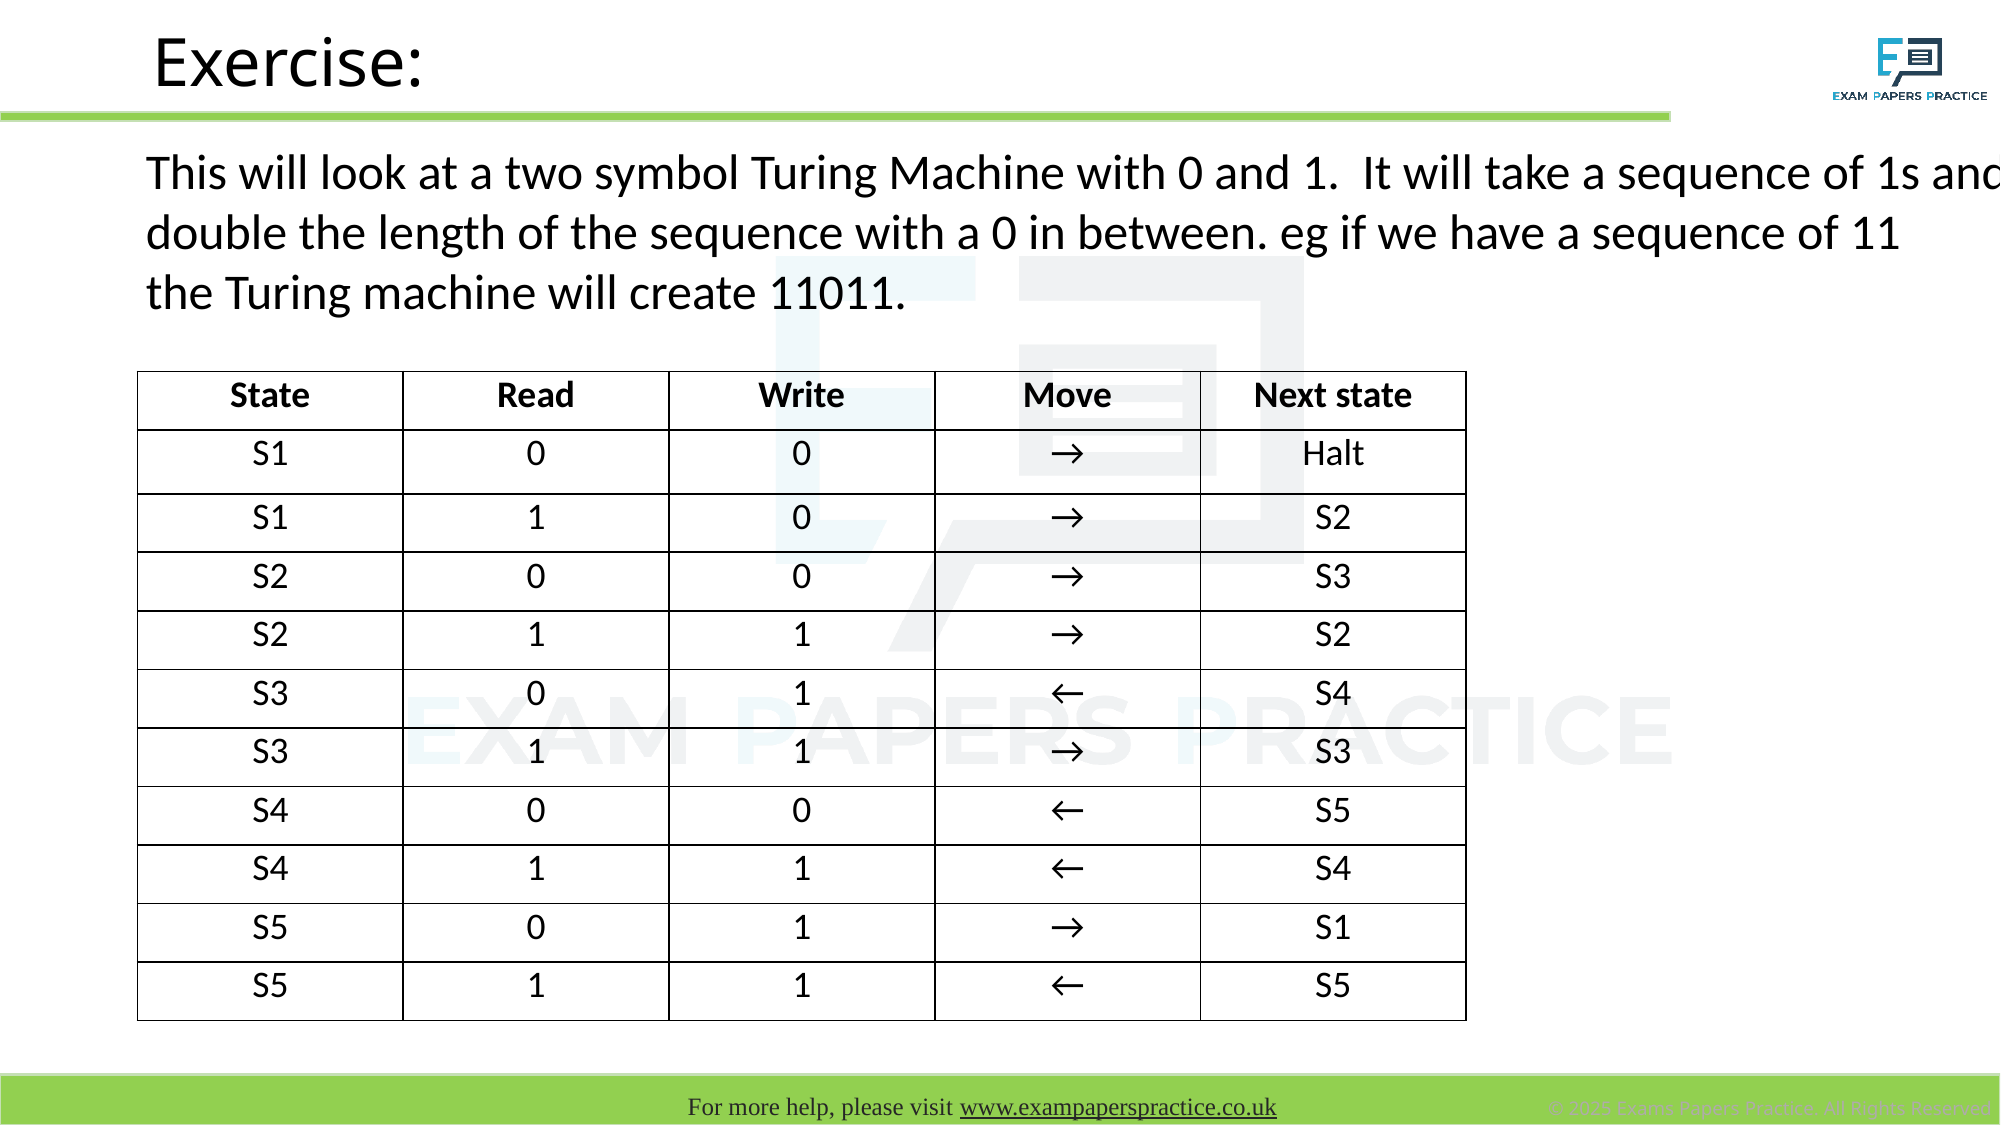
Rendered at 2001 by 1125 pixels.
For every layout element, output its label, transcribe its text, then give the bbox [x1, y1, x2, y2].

table_cell S4 [138, 787, 402, 844]
table_cell 0 [670, 495, 934, 551]
table_header State [138, 372, 402, 429]
table_cell S2 [1201, 495, 1465, 551]
table_cell 1 [404, 846, 668, 903]
table_cell S3 [1201, 729, 1465, 786]
table_cell S3 [1201, 553, 1465, 610]
table_cell 1 [670, 963, 934, 1020]
table_header Write [670, 372, 934, 429]
table_cell 0 [670, 431, 934, 493]
table_cell → [936, 495, 1200, 551]
table_cell S5 [138, 963, 402, 1020]
table_cell ← [936, 846, 1200, 903]
table_cell S5 [138, 904, 402, 961]
table_cell S1 [138, 431, 402, 493]
table_cell → [936, 904, 1200, 961]
table_cell S5 [1201, 787, 1465, 844]
table_cell 1 [404, 729, 668, 786]
table_cell → [936, 431, 1200, 493]
title Exercise: [137, 59, 1863, 70]
table_cell S5 [1201, 963, 1465, 1020]
table_cell S1 [1201, 904, 1465, 961]
table_cell S1 [138, 495, 402, 551]
table_cell 0 [670, 553, 934, 610]
table_cell 1 [670, 729, 934, 786]
table_cell 0 [670, 787, 934, 844]
table_cell 0 [404, 431, 668, 493]
table_header Next state [1201, 372, 1465, 429]
table_cell S3 [138, 729, 402, 786]
table_cell S2 [1201, 612, 1465, 669]
table_cell 0 [404, 670, 668, 727]
table_cell 1 [670, 904, 934, 961]
table_cell 1 [404, 963, 668, 1020]
table_cell S4 [1201, 670, 1465, 727]
table_cell 1 [670, 846, 934, 903]
table_cell S4 [1201, 846, 1465, 903]
table_cell 0 [404, 553, 668, 610]
table_cell S2 [138, 612, 402, 669]
table_header Read [404, 372, 668, 429]
table_cell → [936, 729, 1200, 786]
table_cell S2 [138, 553, 402, 610]
table_cell S4 [138, 846, 402, 903]
table_cell → [936, 553, 1200, 610]
table_cell 1 [404, 612, 668, 669]
table_cell Halt [1201, 431, 1465, 493]
table_cell ← [936, 670, 1200, 727]
table_cell 1 [404, 495, 668, 551]
table_cell 0 [404, 904, 668, 961]
table_cell → [936, 612, 1200, 669]
table_header Move [936, 372, 1200, 429]
table_cell 0 [404, 787, 668, 844]
table_cell 1 [670, 670, 934, 727]
table_cell 1 [670, 612, 934, 669]
table_cell ← [936, 787, 1200, 844]
table_cell S3 [138, 670, 402, 727]
text_box This will look at a two symbol Turing Machine with 0 and 1. It will take a sequence of 1s and double the length of the sequence with a 0 in between. eg if we have a sequence of 11 the Turing machine will create 11011. [131, 132, 2000, 327]
table_cell ← [936, 963, 1200, 1020]
